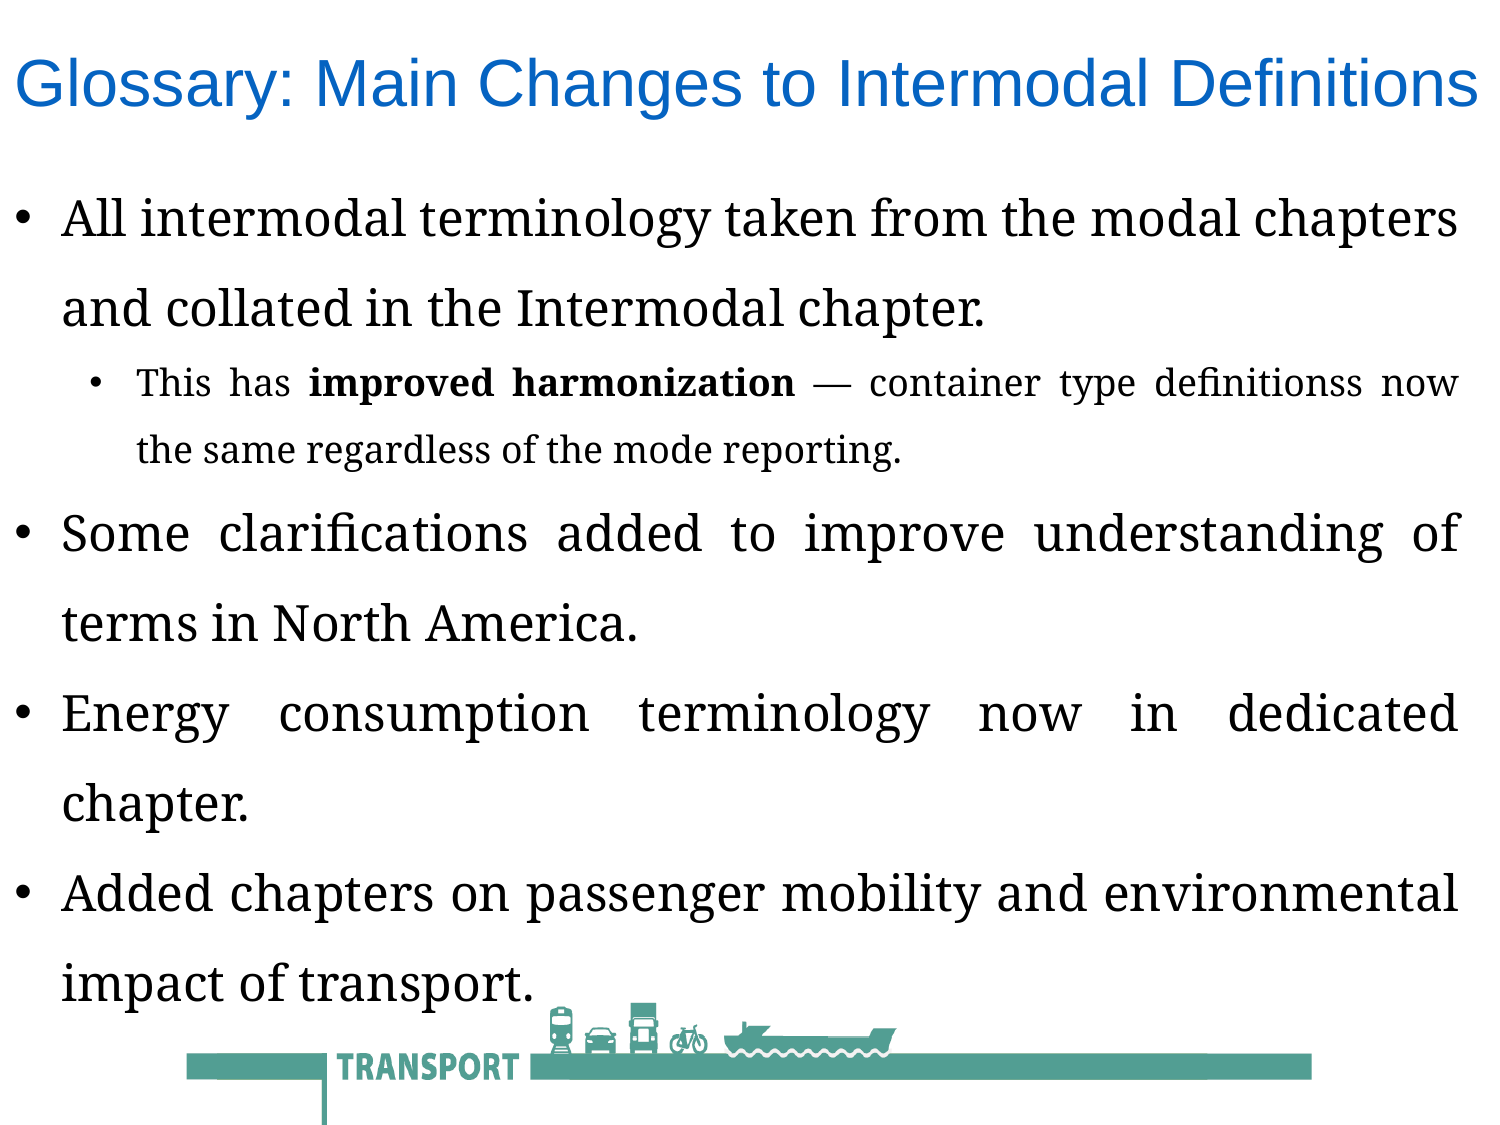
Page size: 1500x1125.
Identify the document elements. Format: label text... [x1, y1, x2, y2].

text_box Glossary: Main Changes to Intermodal Definitions [0, 41, 1500, 113]
picture [186, 1019, 1312, 1125]
text_box All intermodal terminology taken from the modal chapters and collated in the Intermodal chapter. This has improved harmonization — container type definitionss now the same regardless of the mode reporting. Some clarifications added to improve understanding of terms in North America. Energy consumption terminology now in dedicated chapter. Added chapters on passenger mobility and environmental impact of transport. [0, 148, 1475, 1019]
